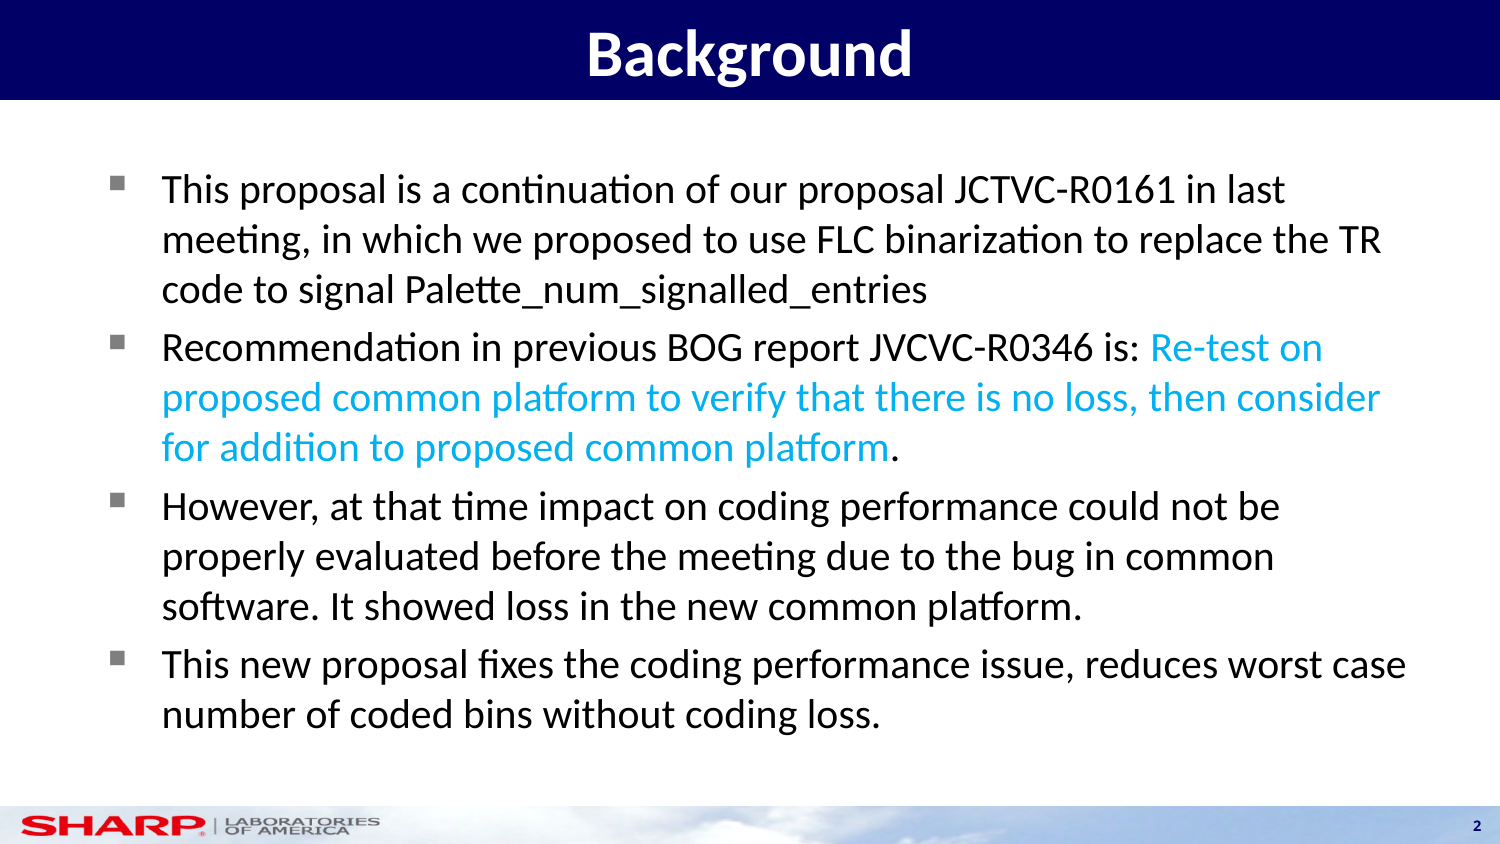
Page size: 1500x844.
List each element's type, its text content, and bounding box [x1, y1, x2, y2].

picture [0, 806, 1500, 844]
list This proposal is a continuation of our proposal JCTVC-R0161 in last meeting, in which we proposed to use FLC binarization to replace the TR code to signal Palette_num_signalled_entries Recommendation in previous BOG report JVCVC-R0346 is: Re-test on proposed common platform to verify that there is no loss, then consider for addition to proposed common platform. However, at that time impact on coding performance could not be properly evaluated before the meeting due to the bug in common software. It showed loss in the new common platform. This new proposal fixes the coding performance issue, reduces worst case number of coded bins without coding loss. [93, 154, 1432, 754]
title Background [16, 0, 1484, 101]
